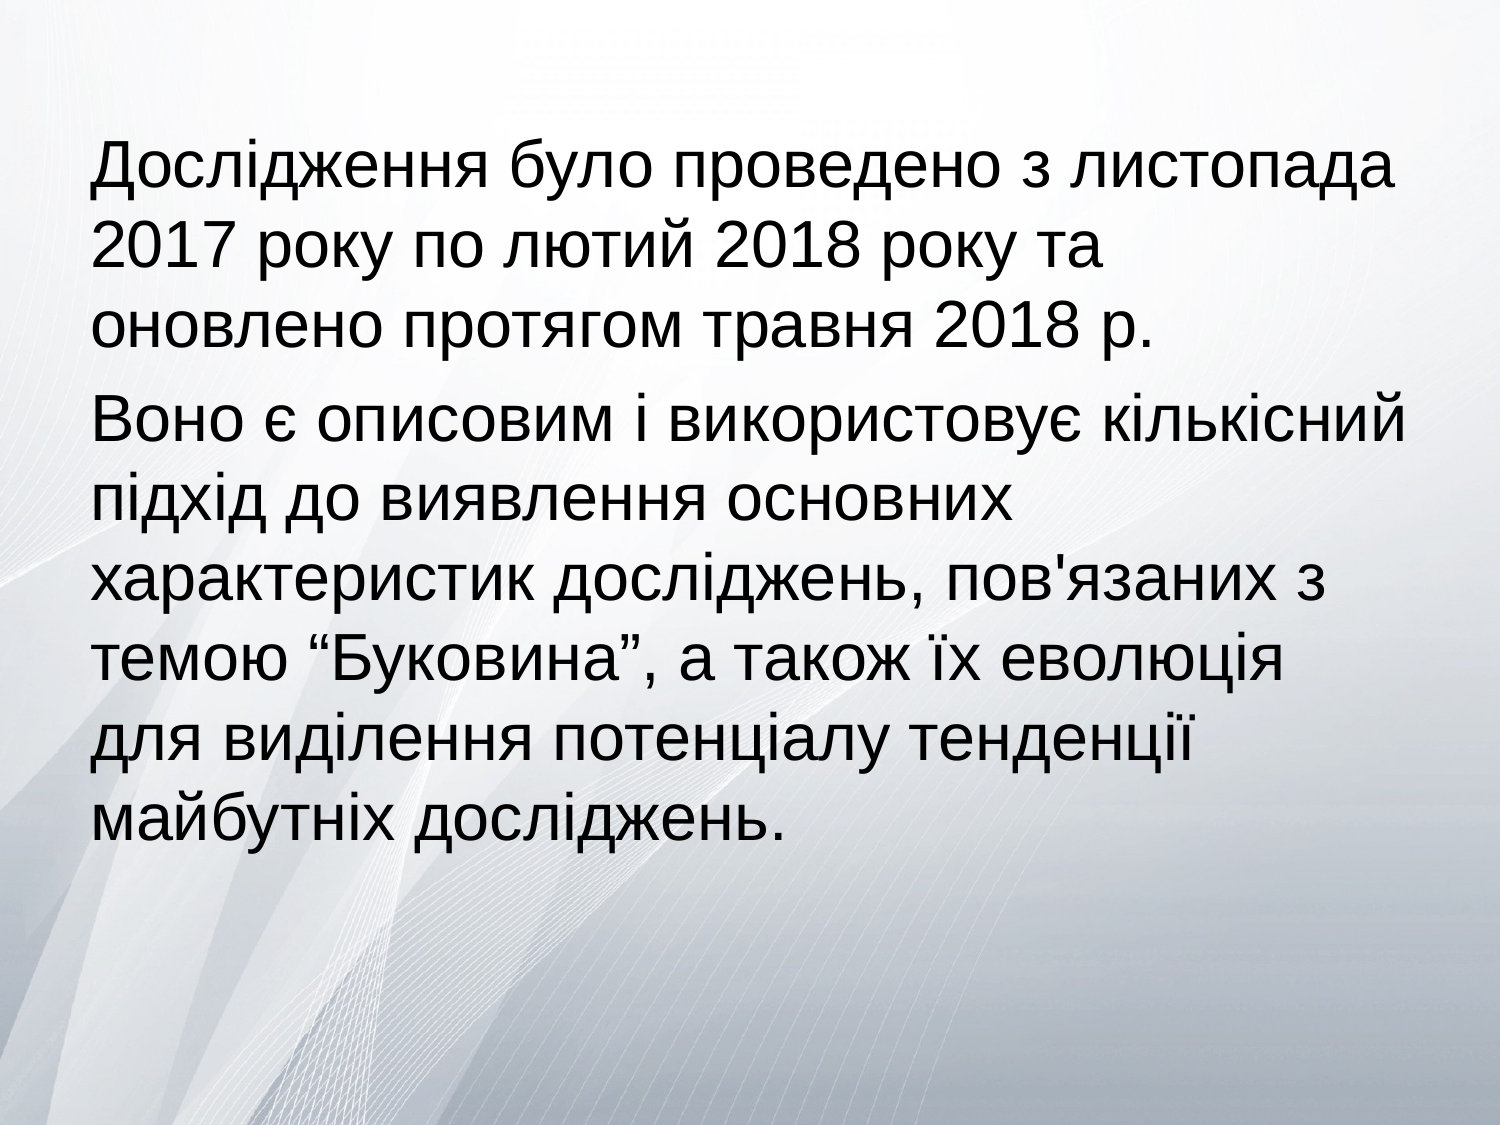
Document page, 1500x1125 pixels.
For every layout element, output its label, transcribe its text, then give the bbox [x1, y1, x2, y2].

list Дослідження було проведено з листопада 2017 року по лютий 2018 року та оновлено протягом травня 2018 р. Воно є описовим і використовує кількісний підхід до виявлення основних характеристик досліджень, пов'язаних з темою “Буковина”, а також їх еволюція для виділення потенціалу тенденції майбутніх досліджень. [75, 113, 1425, 1005]
picture [0, 0, 1500, 1125]
